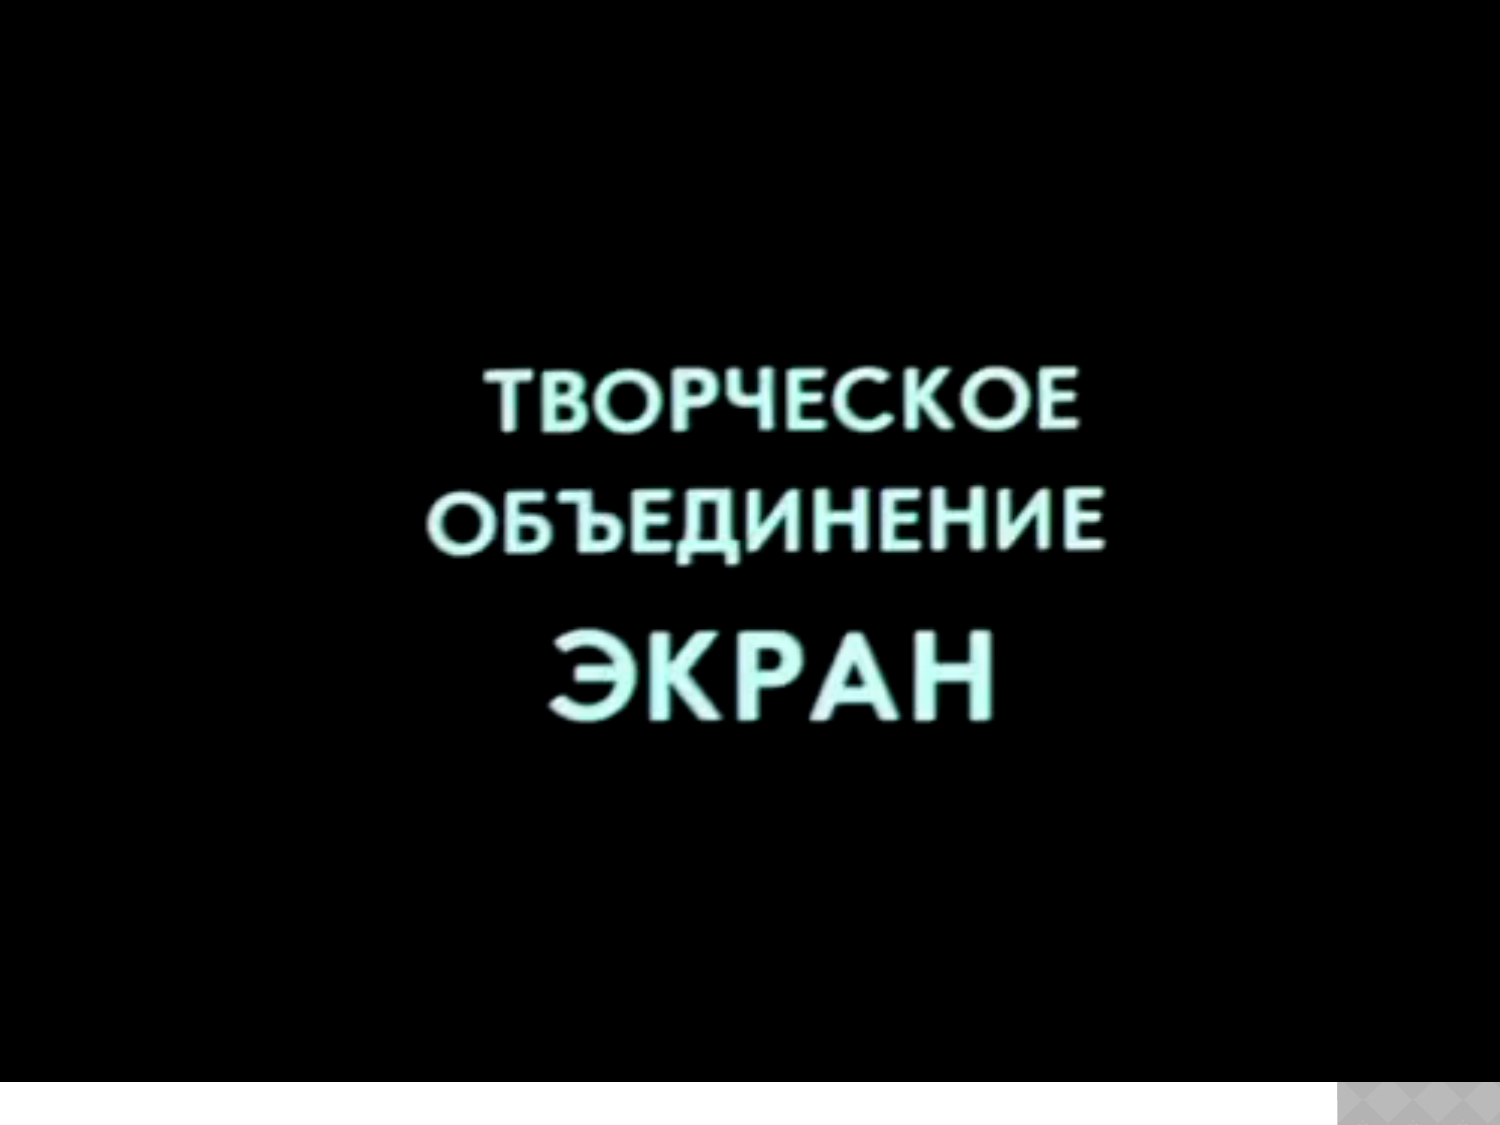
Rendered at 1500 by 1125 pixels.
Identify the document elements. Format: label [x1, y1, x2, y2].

list [0, 0, 1500, 1083]
